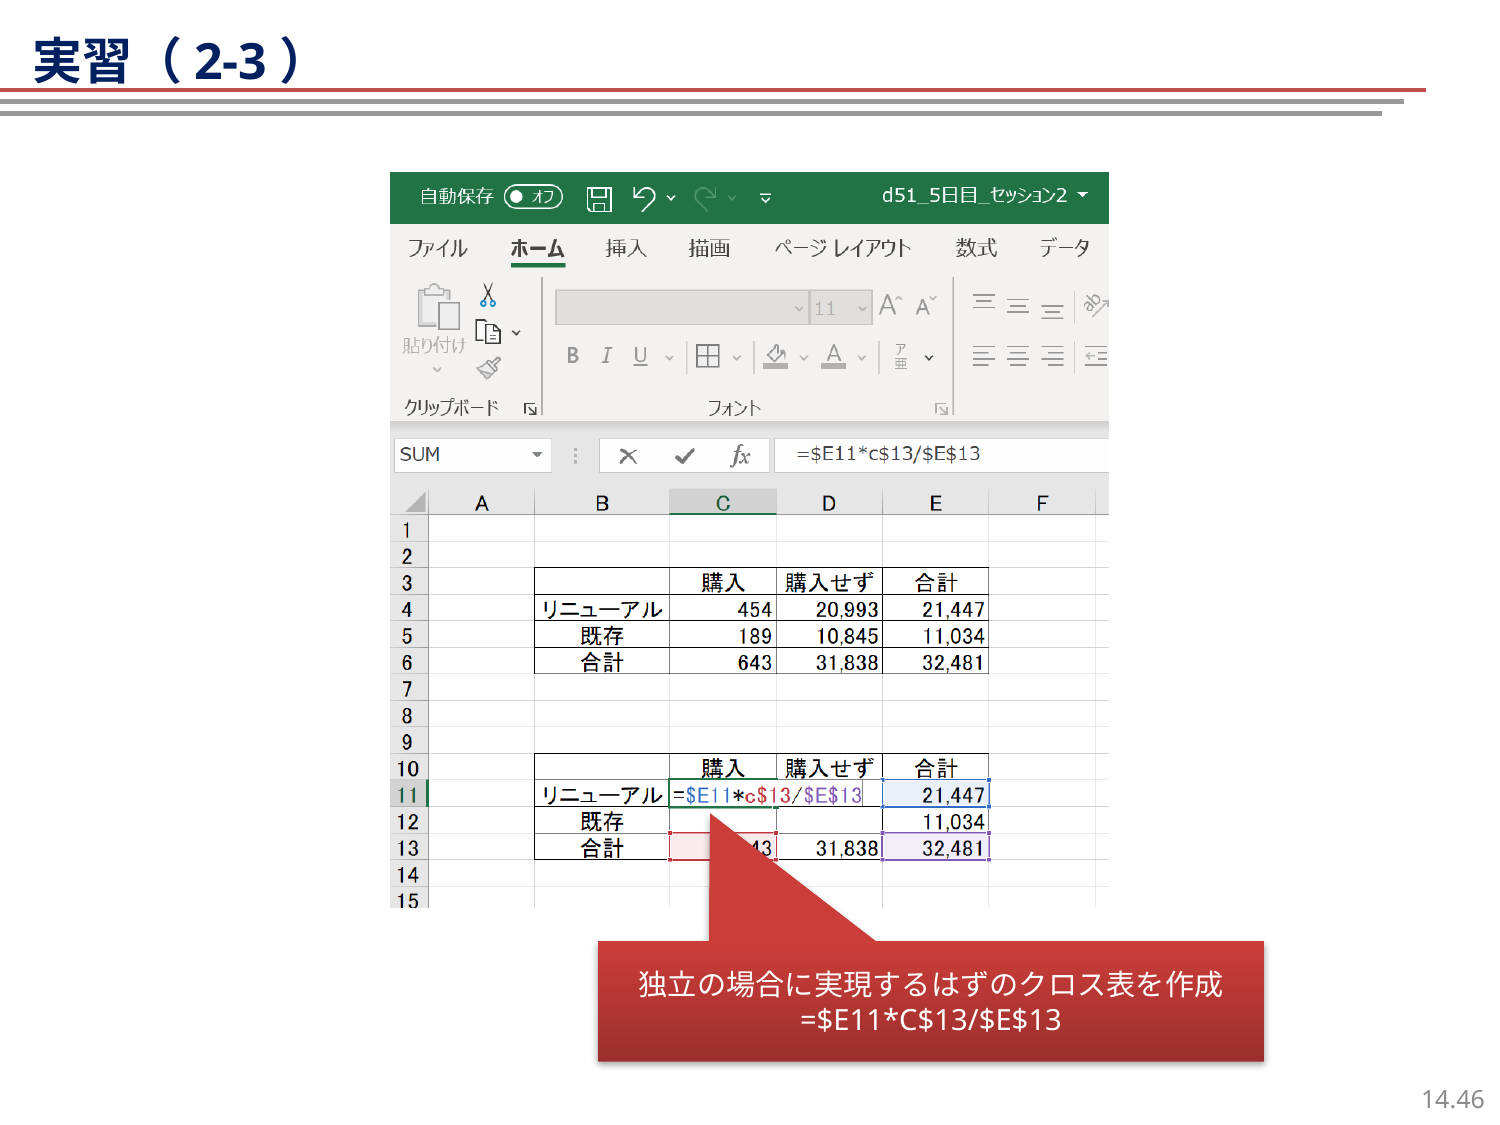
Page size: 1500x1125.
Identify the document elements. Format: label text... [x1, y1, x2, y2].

text_box 独立の場合に実現するはずのクロス表を作成 =$E11*C$13/$E$13 [597, 917, 1265, 1062]
text_box 実習（2-3） [17, 21, 1459, 151]
picture [390, 172, 1110, 909]
slide_number 45 [1381, 1065, 1500, 1125]
